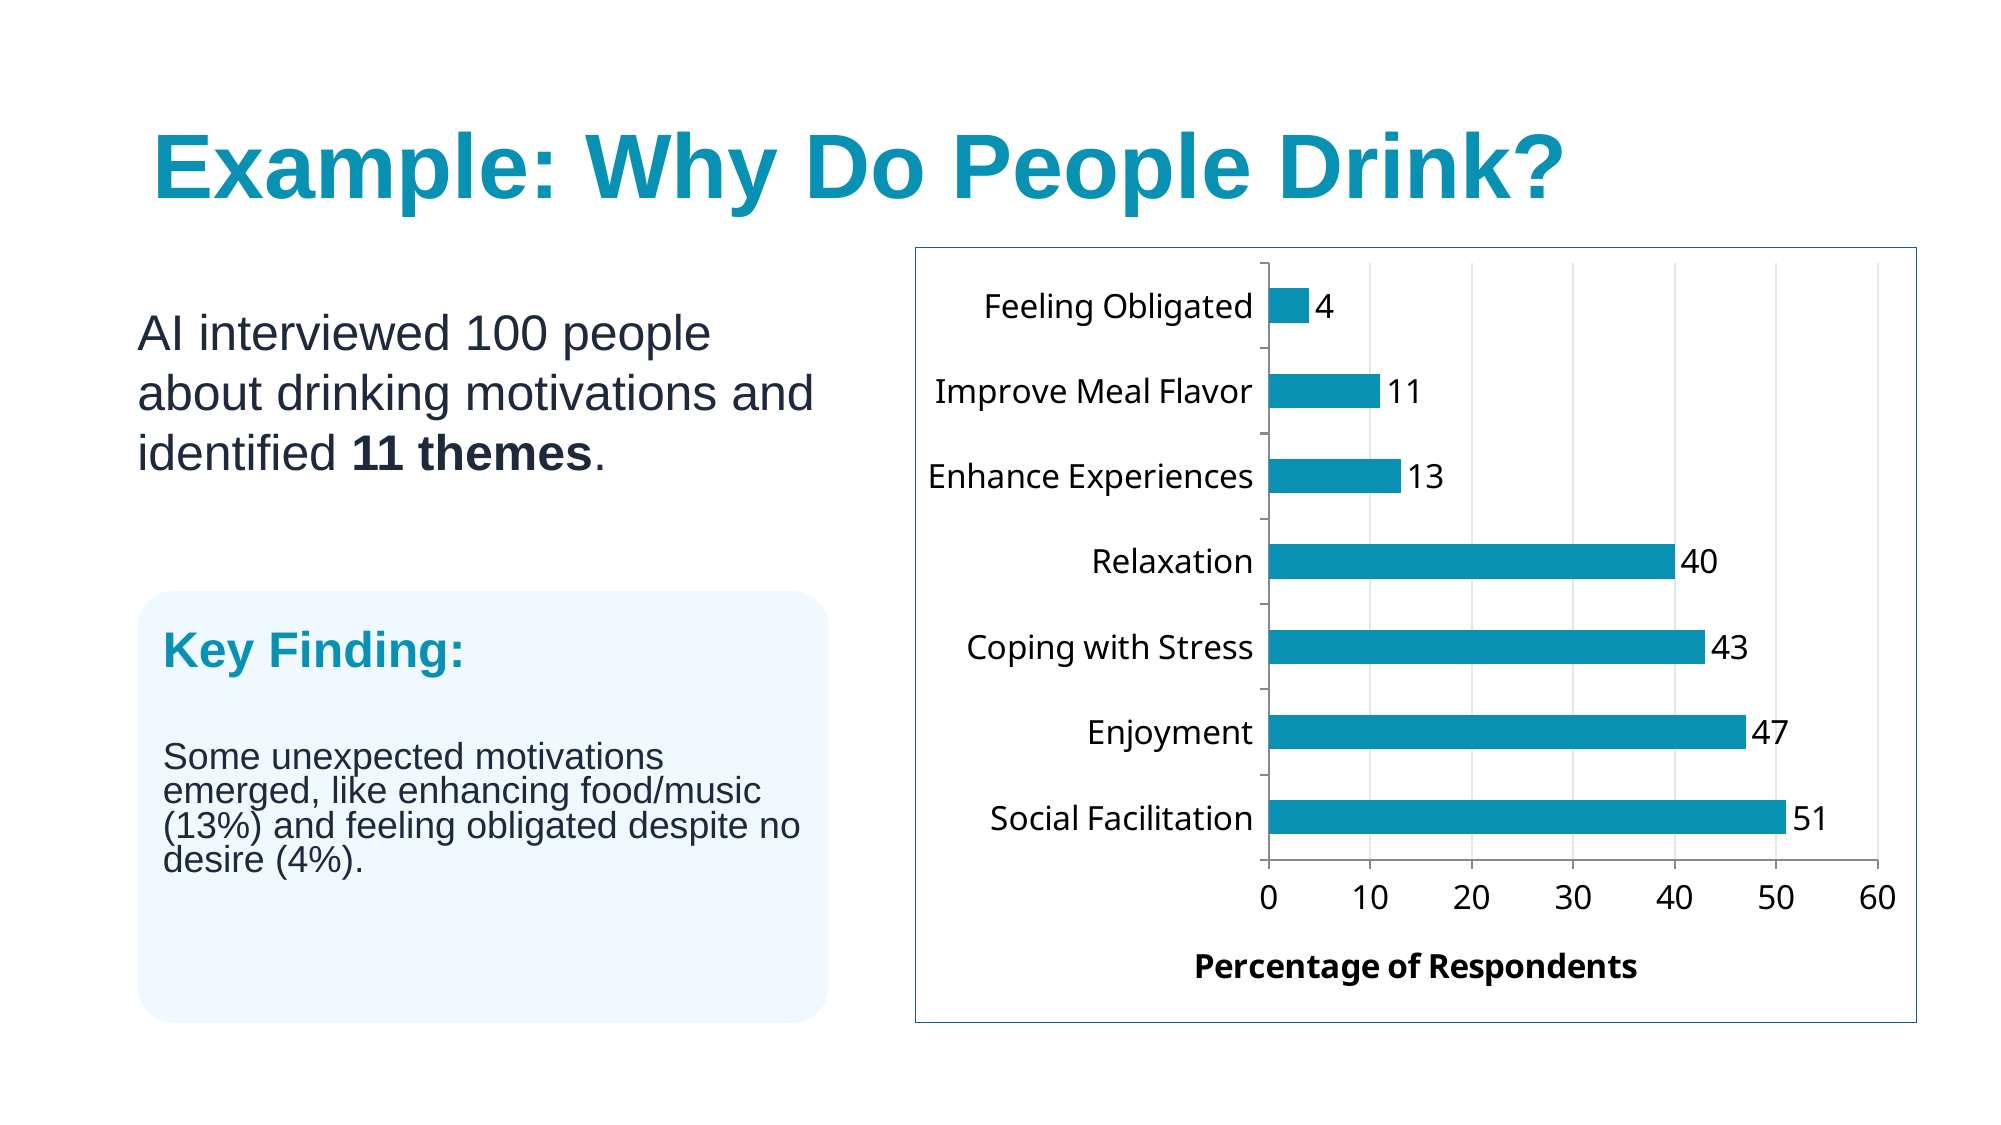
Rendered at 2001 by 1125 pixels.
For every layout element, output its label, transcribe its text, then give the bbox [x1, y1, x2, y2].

title Example: Why Do People Drink? [137, 59, 1863, 278]
text_box AI interviewed 100 people about drinking motivations and identified 11 themes. [137, 300, 829, 481]
chart [914, 246, 1918, 1024]
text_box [136, 590, 830, 1024]
